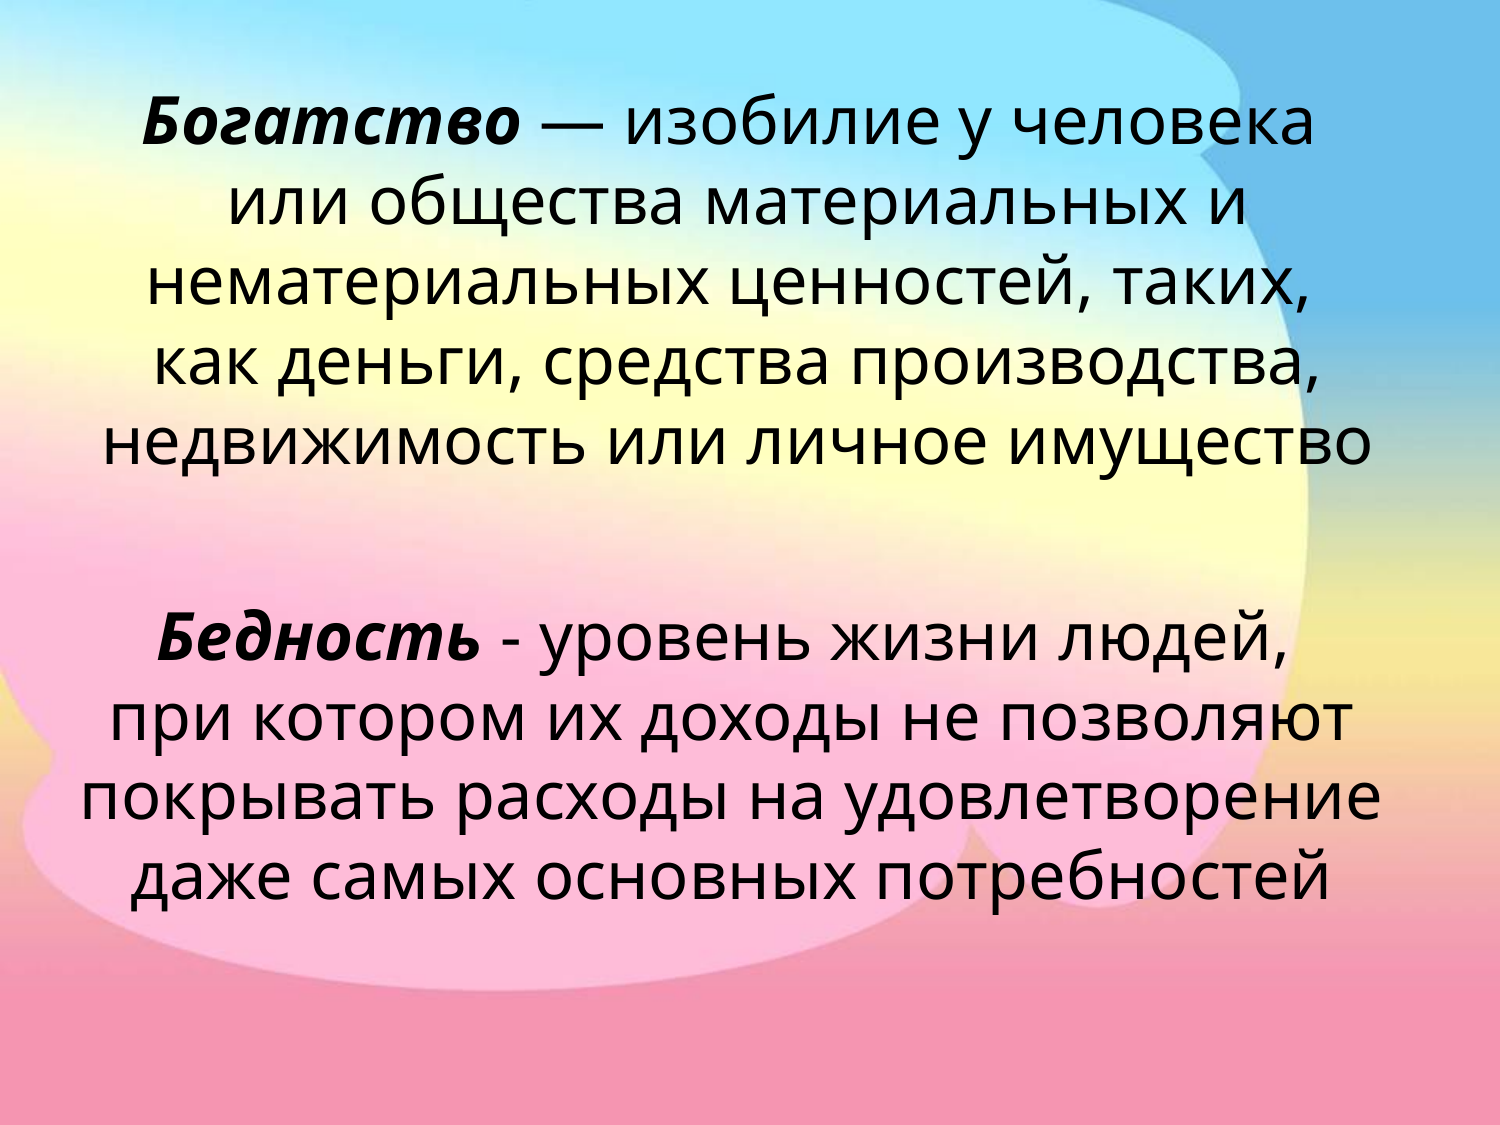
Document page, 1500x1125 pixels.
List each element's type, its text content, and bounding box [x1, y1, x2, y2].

text_box Богатство — изобилие у человека или общества материальных и нематериальных ценностей, таких, как деньги, средства производства, недвижимость или личное имущество [46, 70, 1430, 485]
text_box Бедность - уровень жизни людей, при котором их доходы не позволяют покрывать расходы на удовлетворение даже самых основных потребностей [58, 585, 1407, 921]
picture [0, 0, 1500, 1125]
